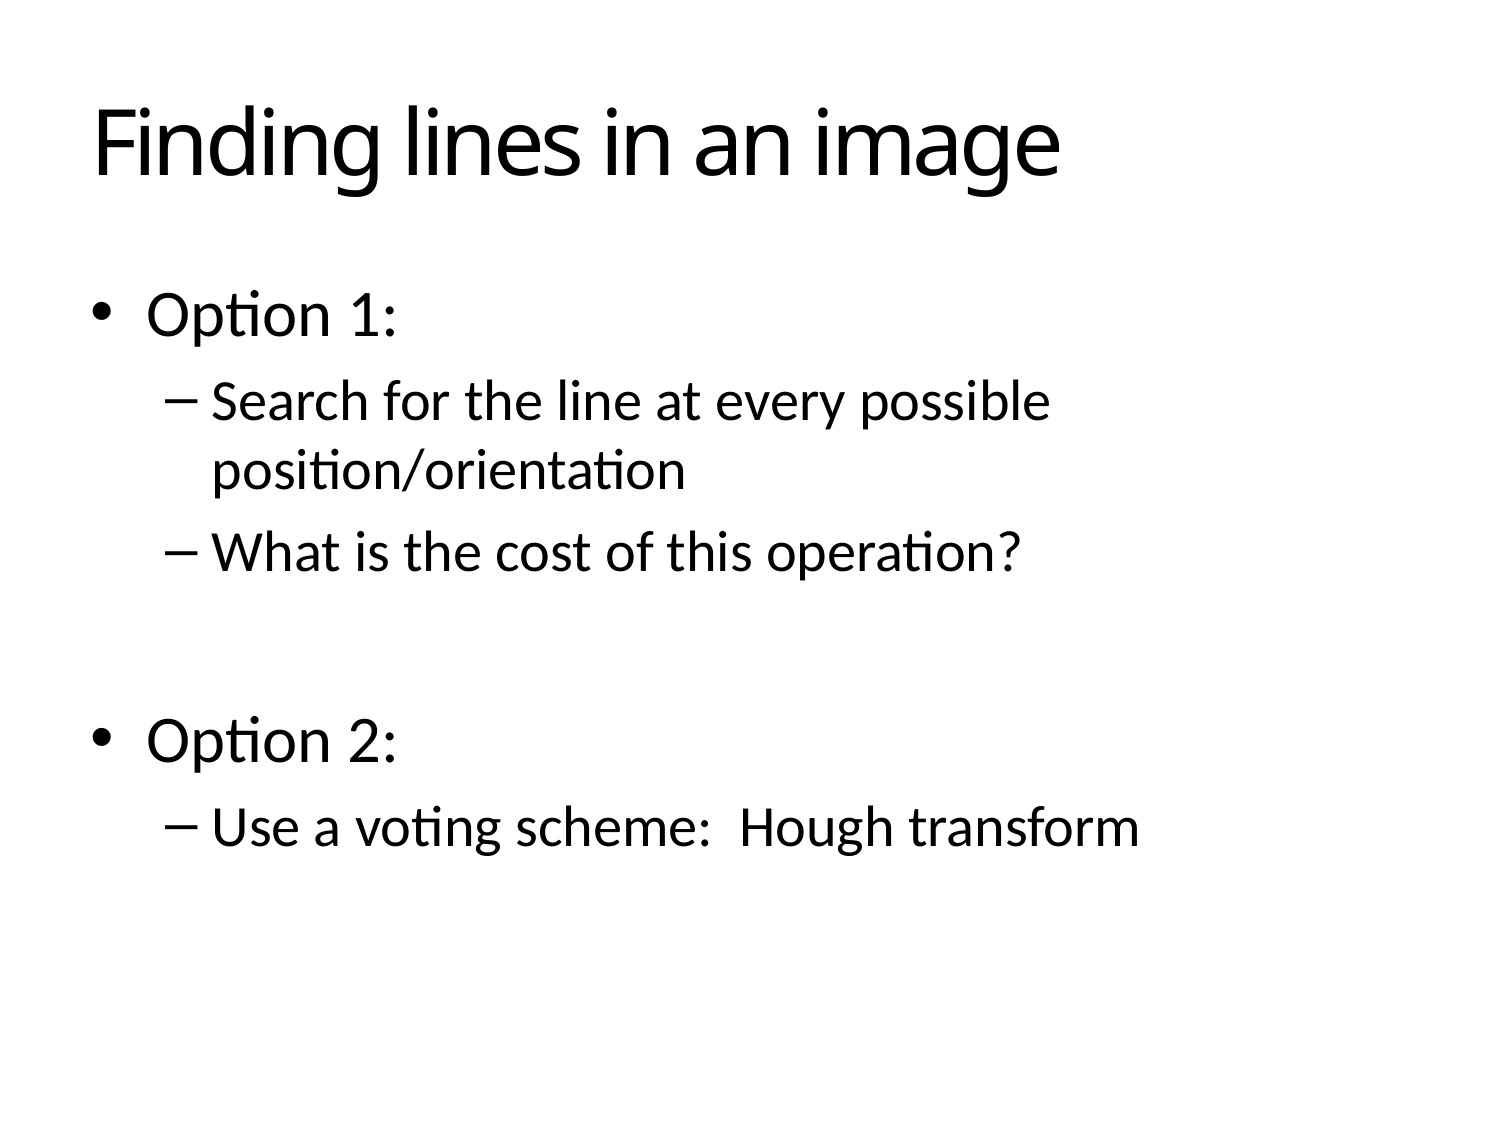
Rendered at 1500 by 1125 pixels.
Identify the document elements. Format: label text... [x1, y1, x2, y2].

title Finding lines in an image [75, 45, 1425, 233]
list Option 1: Search for the line at every possible position/orientation What is the cost of this operation? Option 2: Use a voting scheme: Hough transform [75, 262, 1425, 1005]
